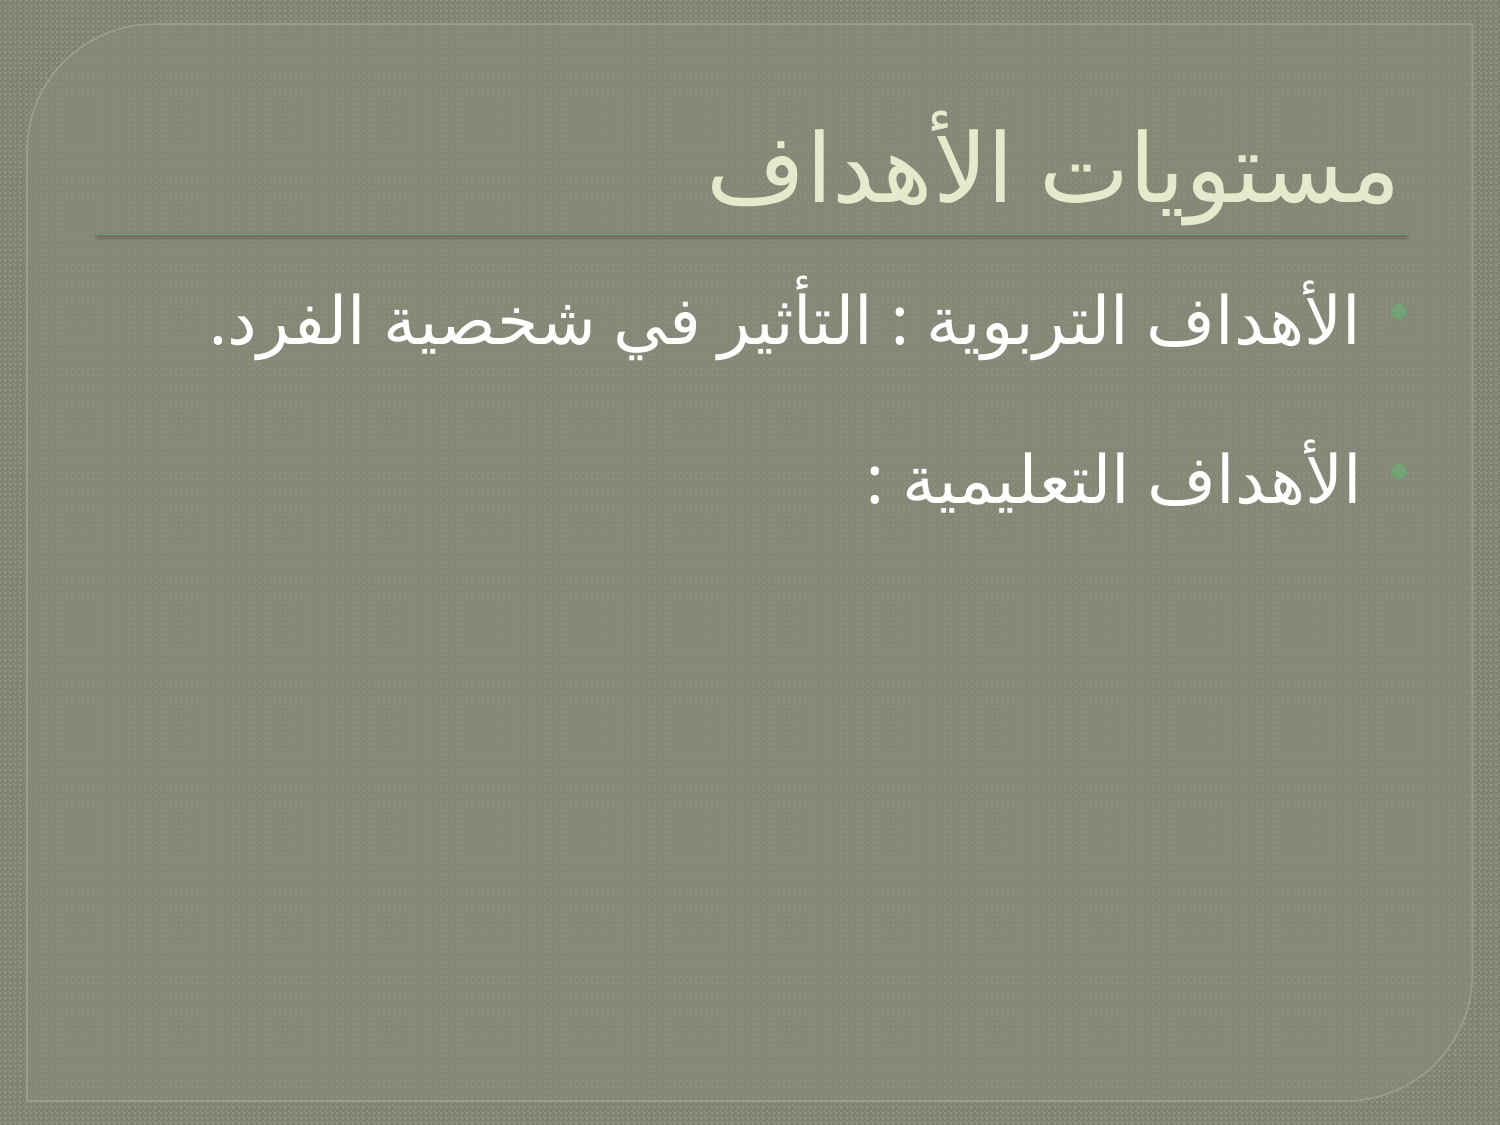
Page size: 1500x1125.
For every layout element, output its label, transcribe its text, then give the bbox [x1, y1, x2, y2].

title مستويات الأهداف [75, 41, 1425, 230]
list الأهداف التربوية : التأثير في شخصية الفرد. الأهداف التعليمية : [75, 270, 1425, 1013]
